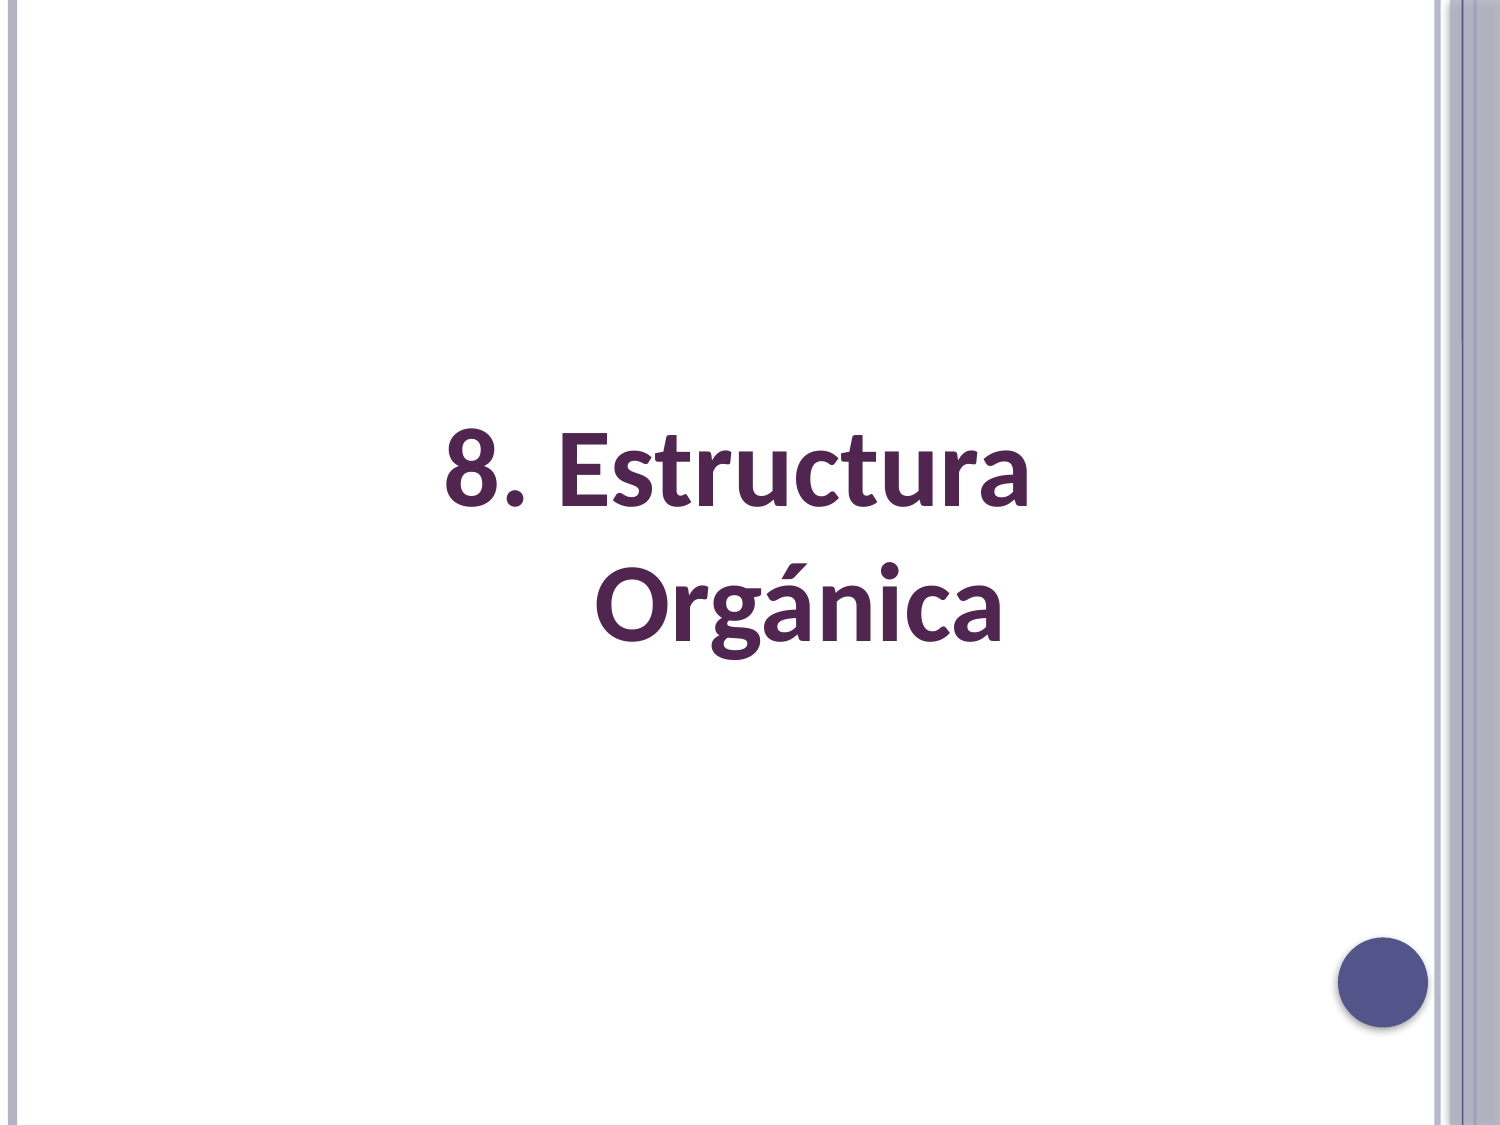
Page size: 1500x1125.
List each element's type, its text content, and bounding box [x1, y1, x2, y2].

text_box 8. Estructura Orgánica [210, 386, 1266, 672]
